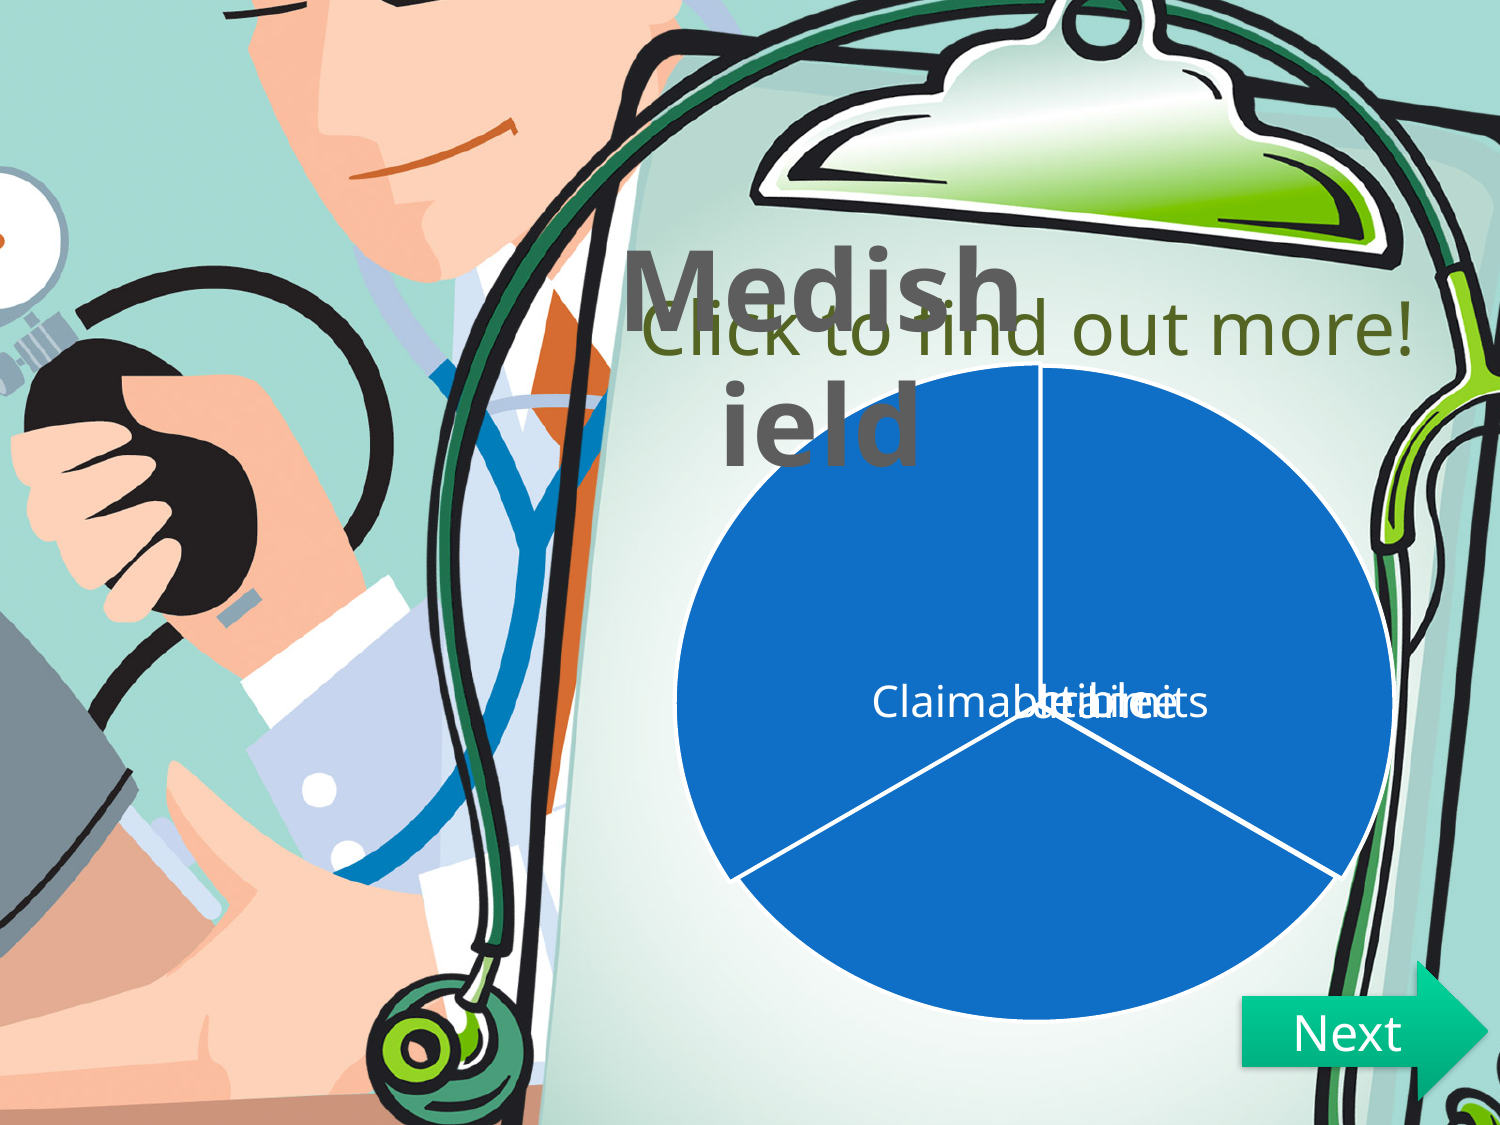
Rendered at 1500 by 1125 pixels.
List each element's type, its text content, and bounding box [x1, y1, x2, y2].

picture [0, 0, 1500, 1125]
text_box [433, 363, 1434, 1031]
text_box Medishield [585, 211, 1057, 361]
title Click to find out more! [1057, 288, 1500, 364]
text_box Next [1242, 982, 1489, 1102]
